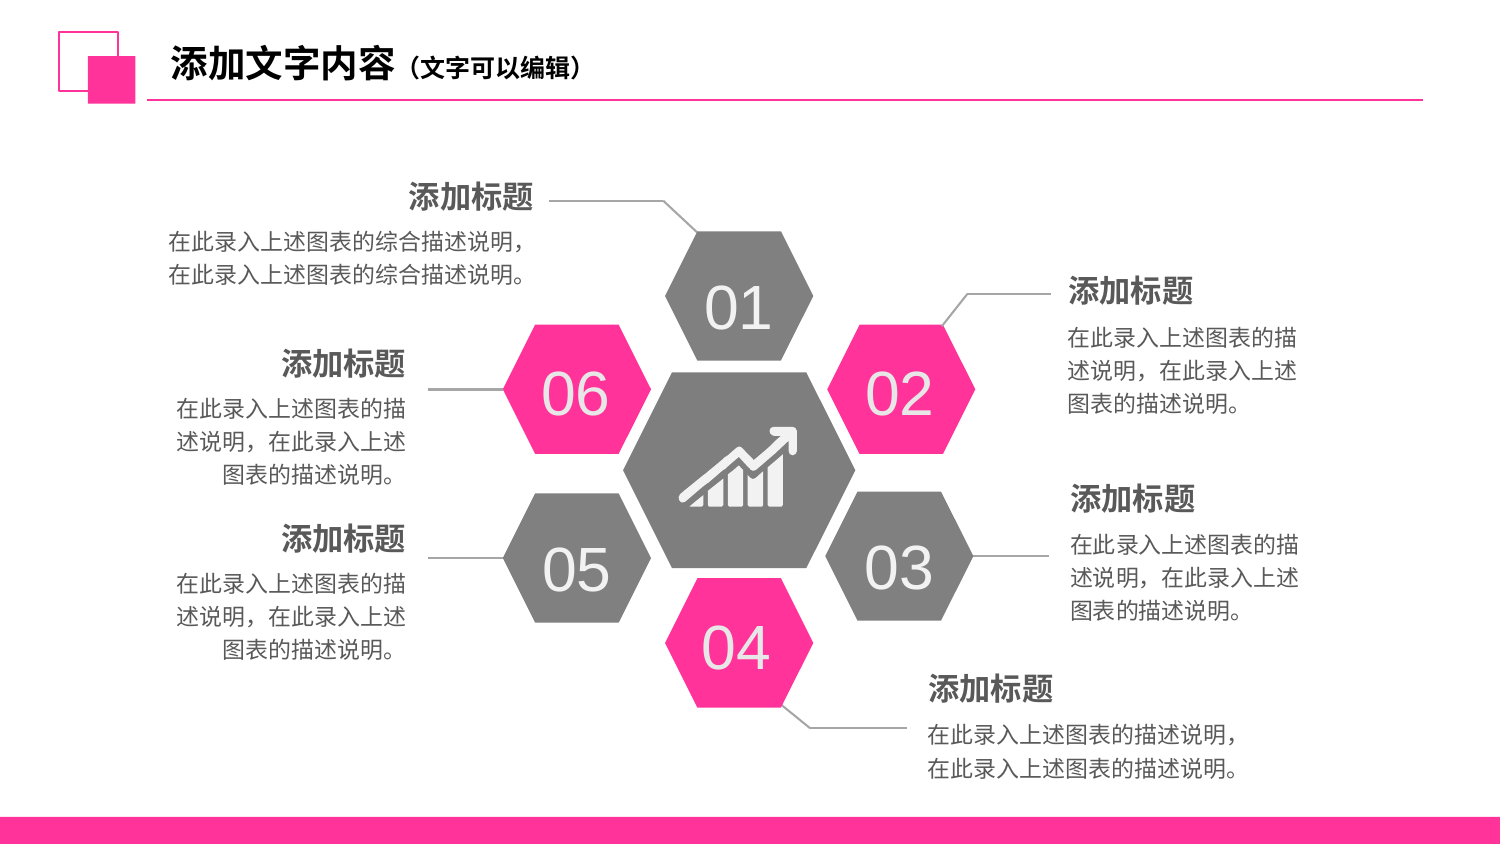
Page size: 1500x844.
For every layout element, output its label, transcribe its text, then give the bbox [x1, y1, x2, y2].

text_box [502, 493, 652, 623]
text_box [502, 324, 652, 455]
text_box 在此录入上述图表的描述说明，在此录入上述图表的描述说明。 [1056, 312, 1328, 423]
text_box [780, 703, 908, 729]
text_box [548, 200, 699, 234]
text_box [826, 324, 976, 455]
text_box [664, 231, 814, 361]
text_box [664, 577, 814, 708]
text_box 添加标题 [1057, 265, 1205, 312]
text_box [941, 293, 1051, 327]
text_box 在此录入上述图表的综合描述说明，在此录入上述图表的综合描述说明。 [147, 216, 548, 294]
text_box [825, 491, 974, 621]
text_box 在此录入上述图表的描述说明，在此录入上述图表的描述说明。 [152, 383, 418, 494]
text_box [622, 372, 856, 569]
text_box 添加标题 [269, 338, 418, 383]
text_box 添加标题 [917, 663, 1065, 710]
text_box 添加文字内容（文字可以编辑） [159, 34, 736, 91]
text_box 在此录入上述图表的描述说明，在此录入上述图表的描述说明。 [152, 558, 418, 669]
text_box 添加标题 [269, 513, 418, 558]
text_box 添加标题 [1059, 473, 1207, 519]
text_box 在此录入上述图表的描述说明，在此录入上述图表的描述说明。 [1058, 519, 1331, 630]
text_box 添加标题 [397, 171, 545, 216]
text_box 在此录入上述图表的描述说明，在此录入上述图表的描述说明。 [916, 710, 1276, 788]
